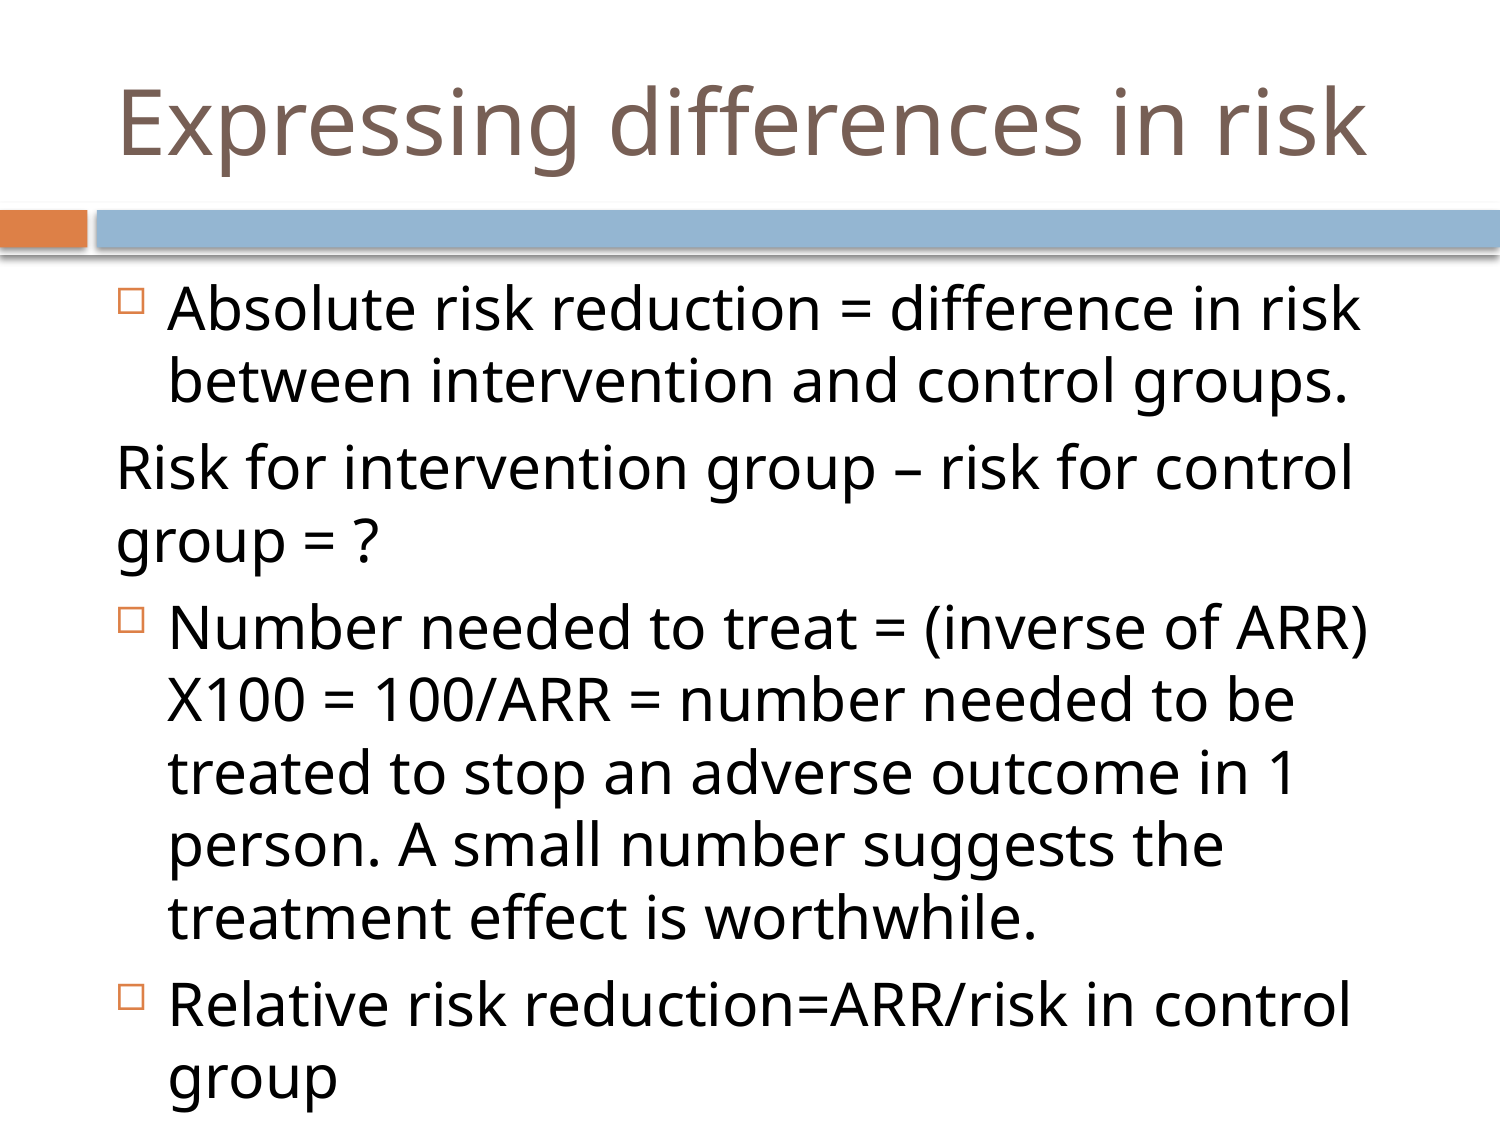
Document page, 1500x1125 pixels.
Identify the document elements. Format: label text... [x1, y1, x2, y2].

list Absolute risk reduction = difference in risk between intervention and control groups. Risk for intervention group – risk for control group = ? Number needed to treat = (inverse of ARR) X100 = 100/ARR = number needed to be treated to stop an adverse outcome in 1 person. A small number suggests the treatment effect is worthwhile. Relative risk reduction=ARR/risk in control group 95% CI’s=ARR±1/√nav [100, 262, 1438, 1000]
title Expressing differences in risk [100, 37, 1438, 200]
